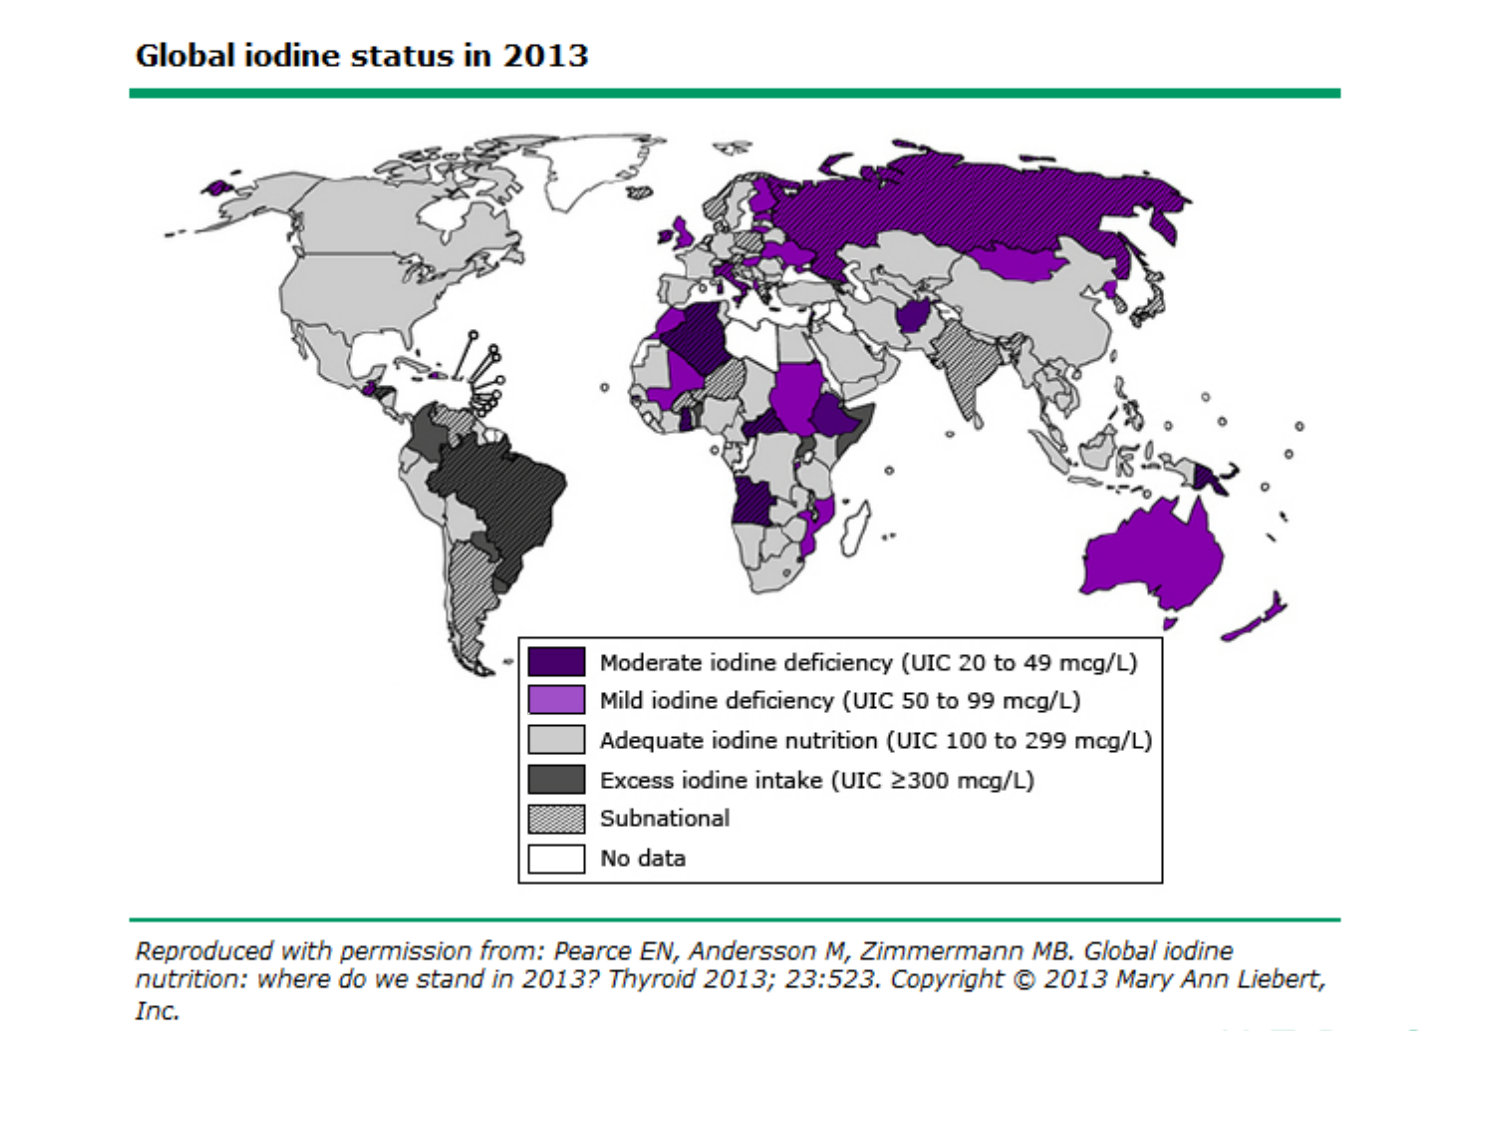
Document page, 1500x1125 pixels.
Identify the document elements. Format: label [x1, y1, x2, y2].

picture [72, 0, 1426, 1031]
